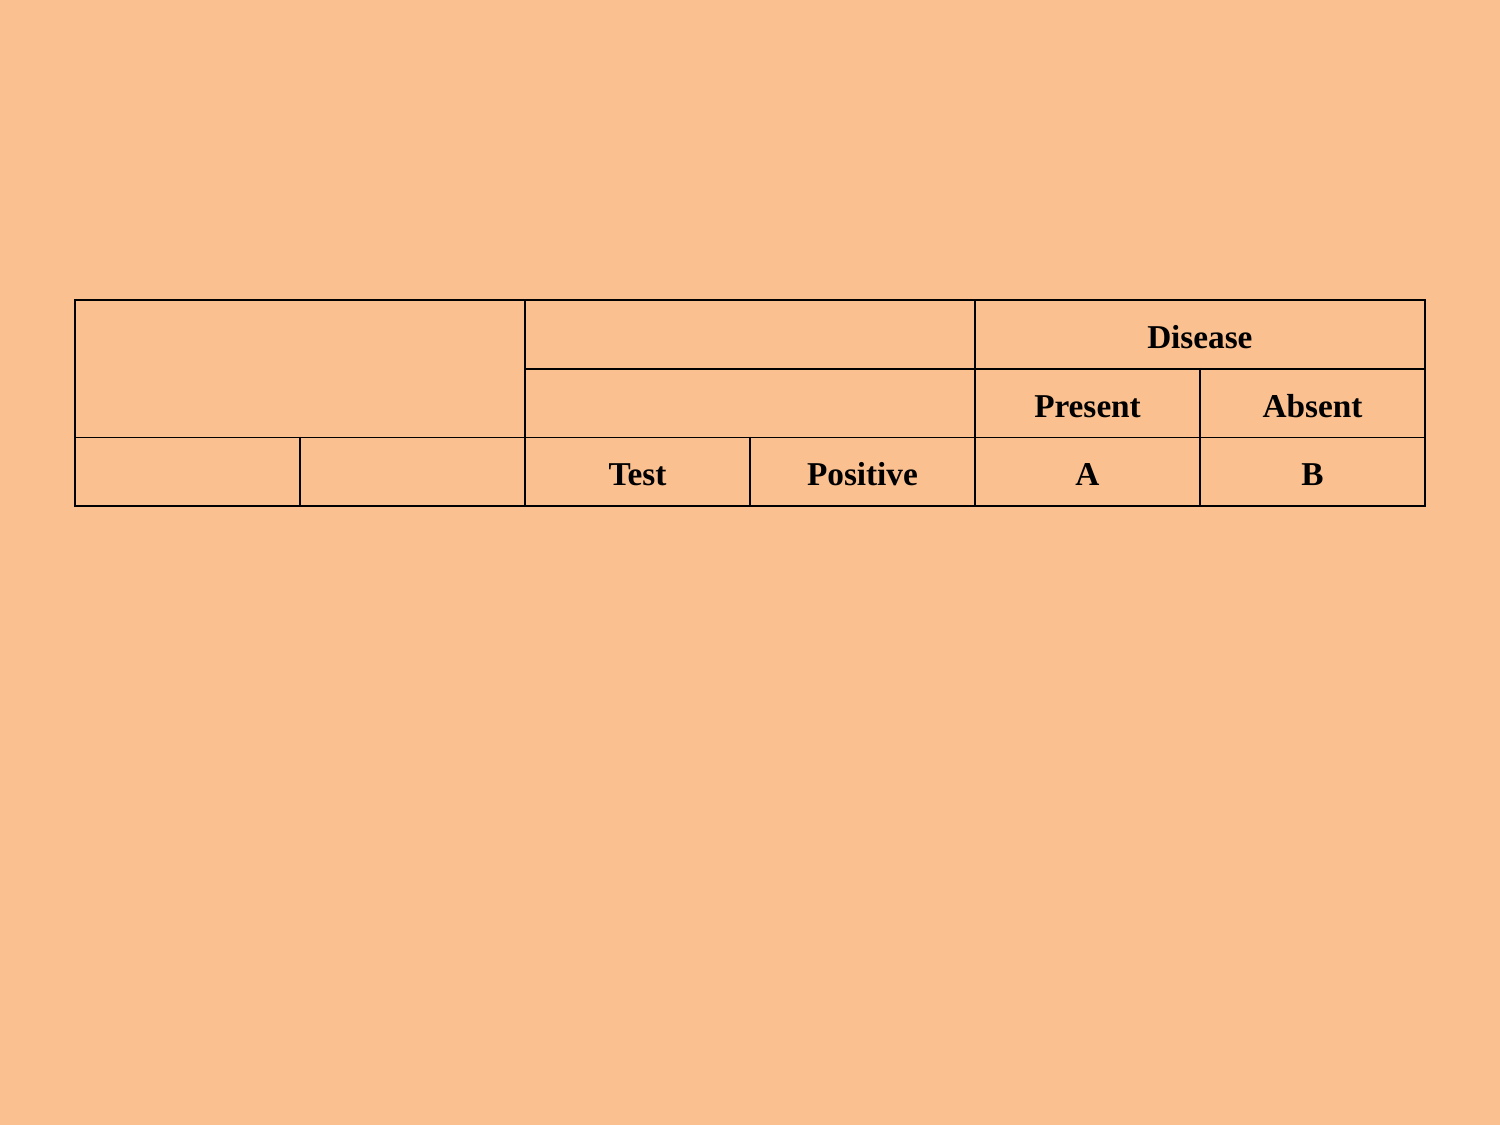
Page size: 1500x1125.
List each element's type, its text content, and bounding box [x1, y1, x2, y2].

table_header [76, 301, 524, 437]
table_cell B [1201, 438, 1424, 505]
table_cell Present [976, 370, 1199, 437]
table_cell Positive [751, 438, 974, 505]
table_cell [526, 370, 974, 437]
table_cell [76, 438, 299, 505]
table_cell Test [526, 438, 749, 505]
table_cell A [976, 438, 1199, 505]
table_cell [301, 438, 524, 505]
table_header Disease [976, 301, 1424, 368]
table_header [526, 301, 974, 368]
table_cell Absent [1201, 370, 1424, 437]
